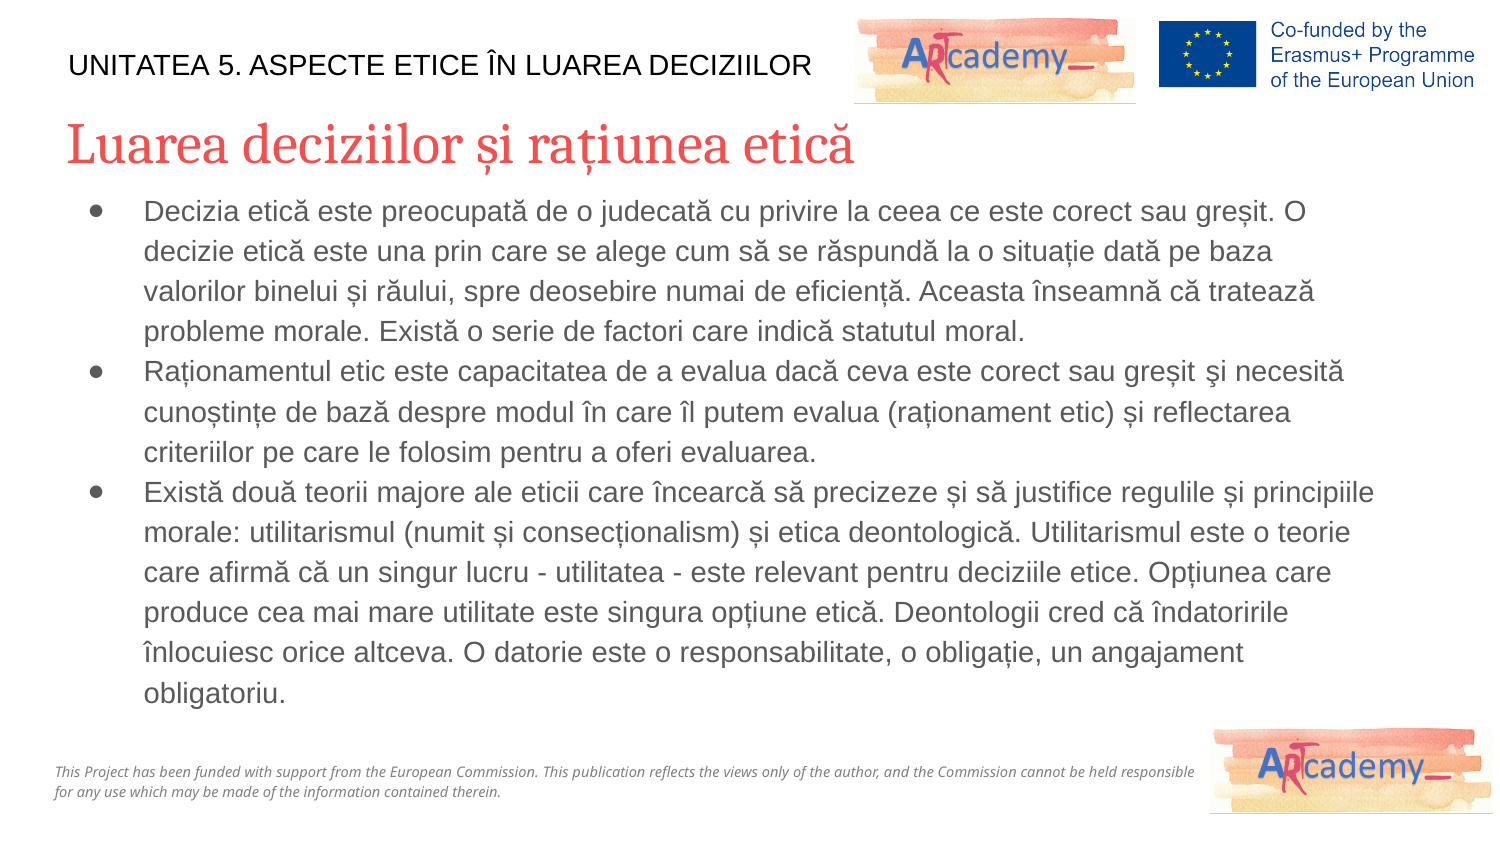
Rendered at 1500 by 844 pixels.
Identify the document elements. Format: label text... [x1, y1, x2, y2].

list Decizia etică este preocupată de o judecată cu privire la ceea ce este corect sau greșit. O decizie etică este una prin care se alege cum să se răspundă la o situație dată pe baza valorilor binelui și răului, spre deosebire numai de eficiență. Aceasta înseamnă că tratează probleme morale. Există o serie de factori care indică statutul moral. Raționamentul etic este capacitatea de a evalua dacă ceva este corect sau greșit şi necesită cunoștințe de bază despre modul în care îl putem evalua (raționament etic) și reflectarea criteriilor pe care le folosim pentru a oferi evaluarea. Există două teorii majore ale eticii care încearcă să precizeze și să justifice regulile și principiile morale: utilitarismul (numit și consecționalism) și etica deontologică. Utilitarismul este o teorie care afirmă că un singur lucru - utilitatea - este relevant pentru deciziile etice. Opțiunea care produce cea mai mare utilitate este singura opțiune etică. Deontologii cred că îndatoririle înlocuiesc orice altceva. O datorie este o responsabilitate, o obligație, un angajament obligatoriu. [53, 171, 1392, 733]
title Luarea deciziilor și rațiunea etică [51, 89, 1449, 172]
picture [1210, 709, 1493, 844]
picture [1158, 21, 1474, 91]
picture [854, 0, 1137, 134]
text_box UNITATEA 5. ASPECTE ETICE ÎN LUAREA DECIZIILOR [53, 39, 849, 89]
text_box This Project has been funded with support from the European Commission. This publication reflects the views only of the author, and the Commission cannot be held responsible for any use which may be made of the information contained therein. [39, 754, 1205, 799]
